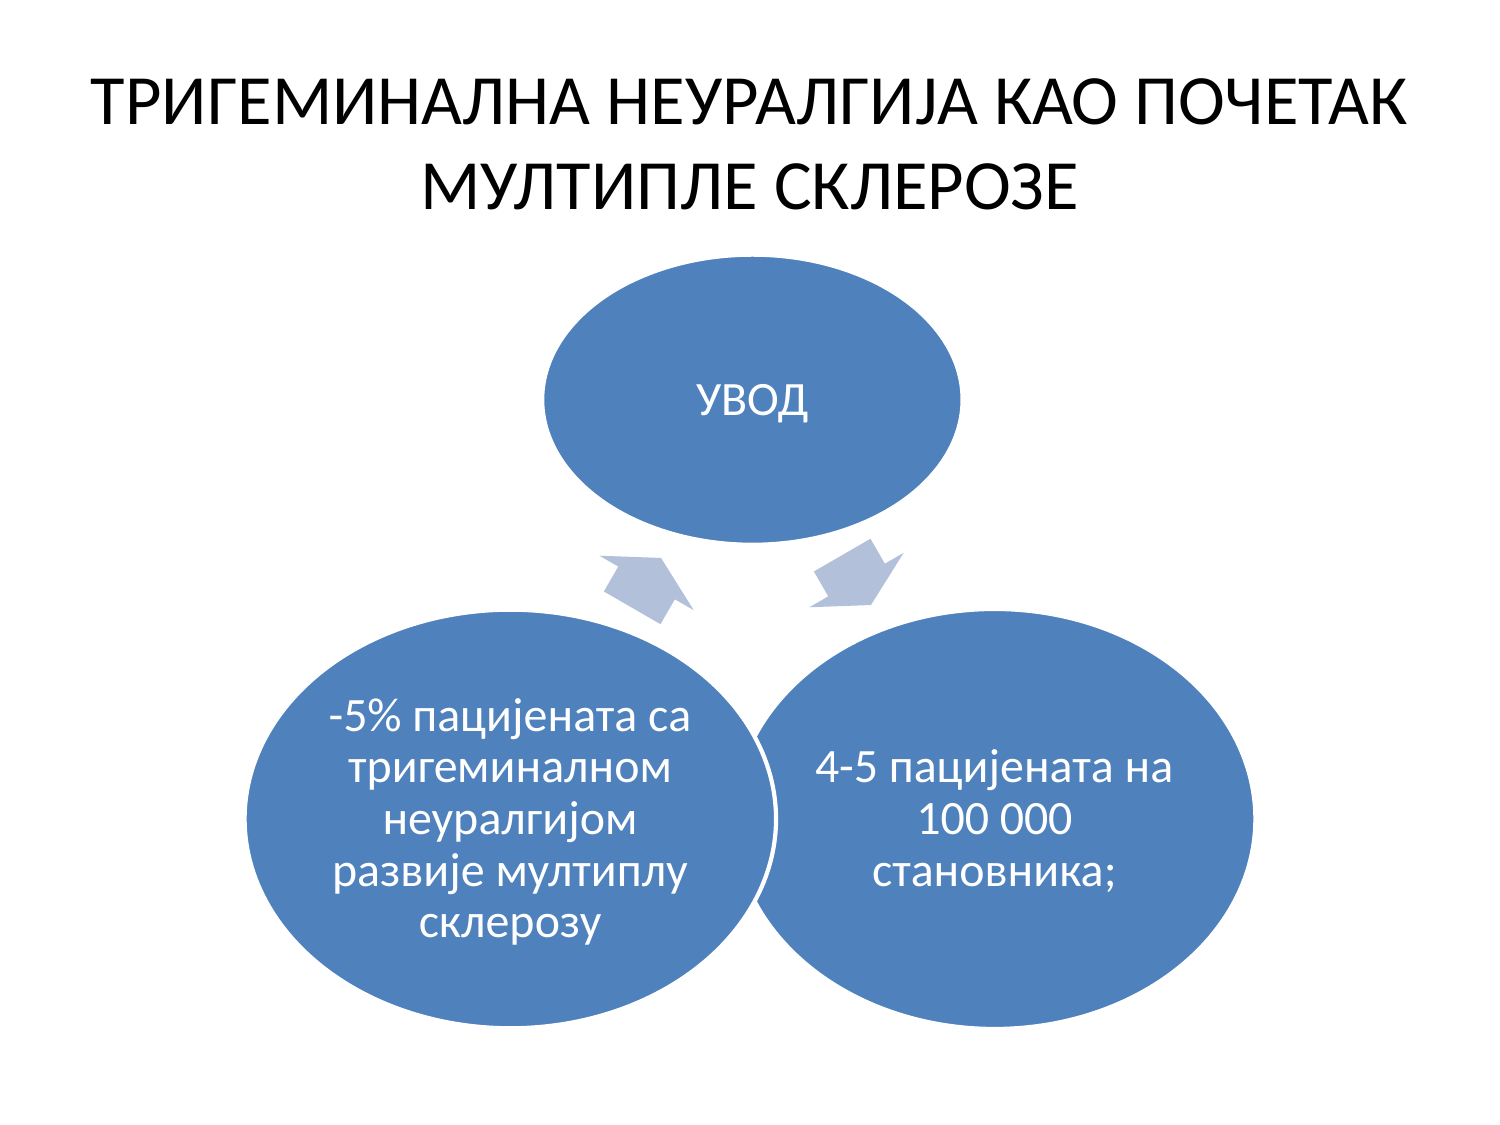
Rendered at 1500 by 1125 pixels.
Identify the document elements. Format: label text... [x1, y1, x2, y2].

title ТРИГЕМИНАЛНА НЕУРАЛГИЈА КАО ПОЧЕТАК МУЛТИПЛЕ СКЛЕРОЗЕ [75, 45, 1425, 233]
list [74, 262, 1426, 1006]
